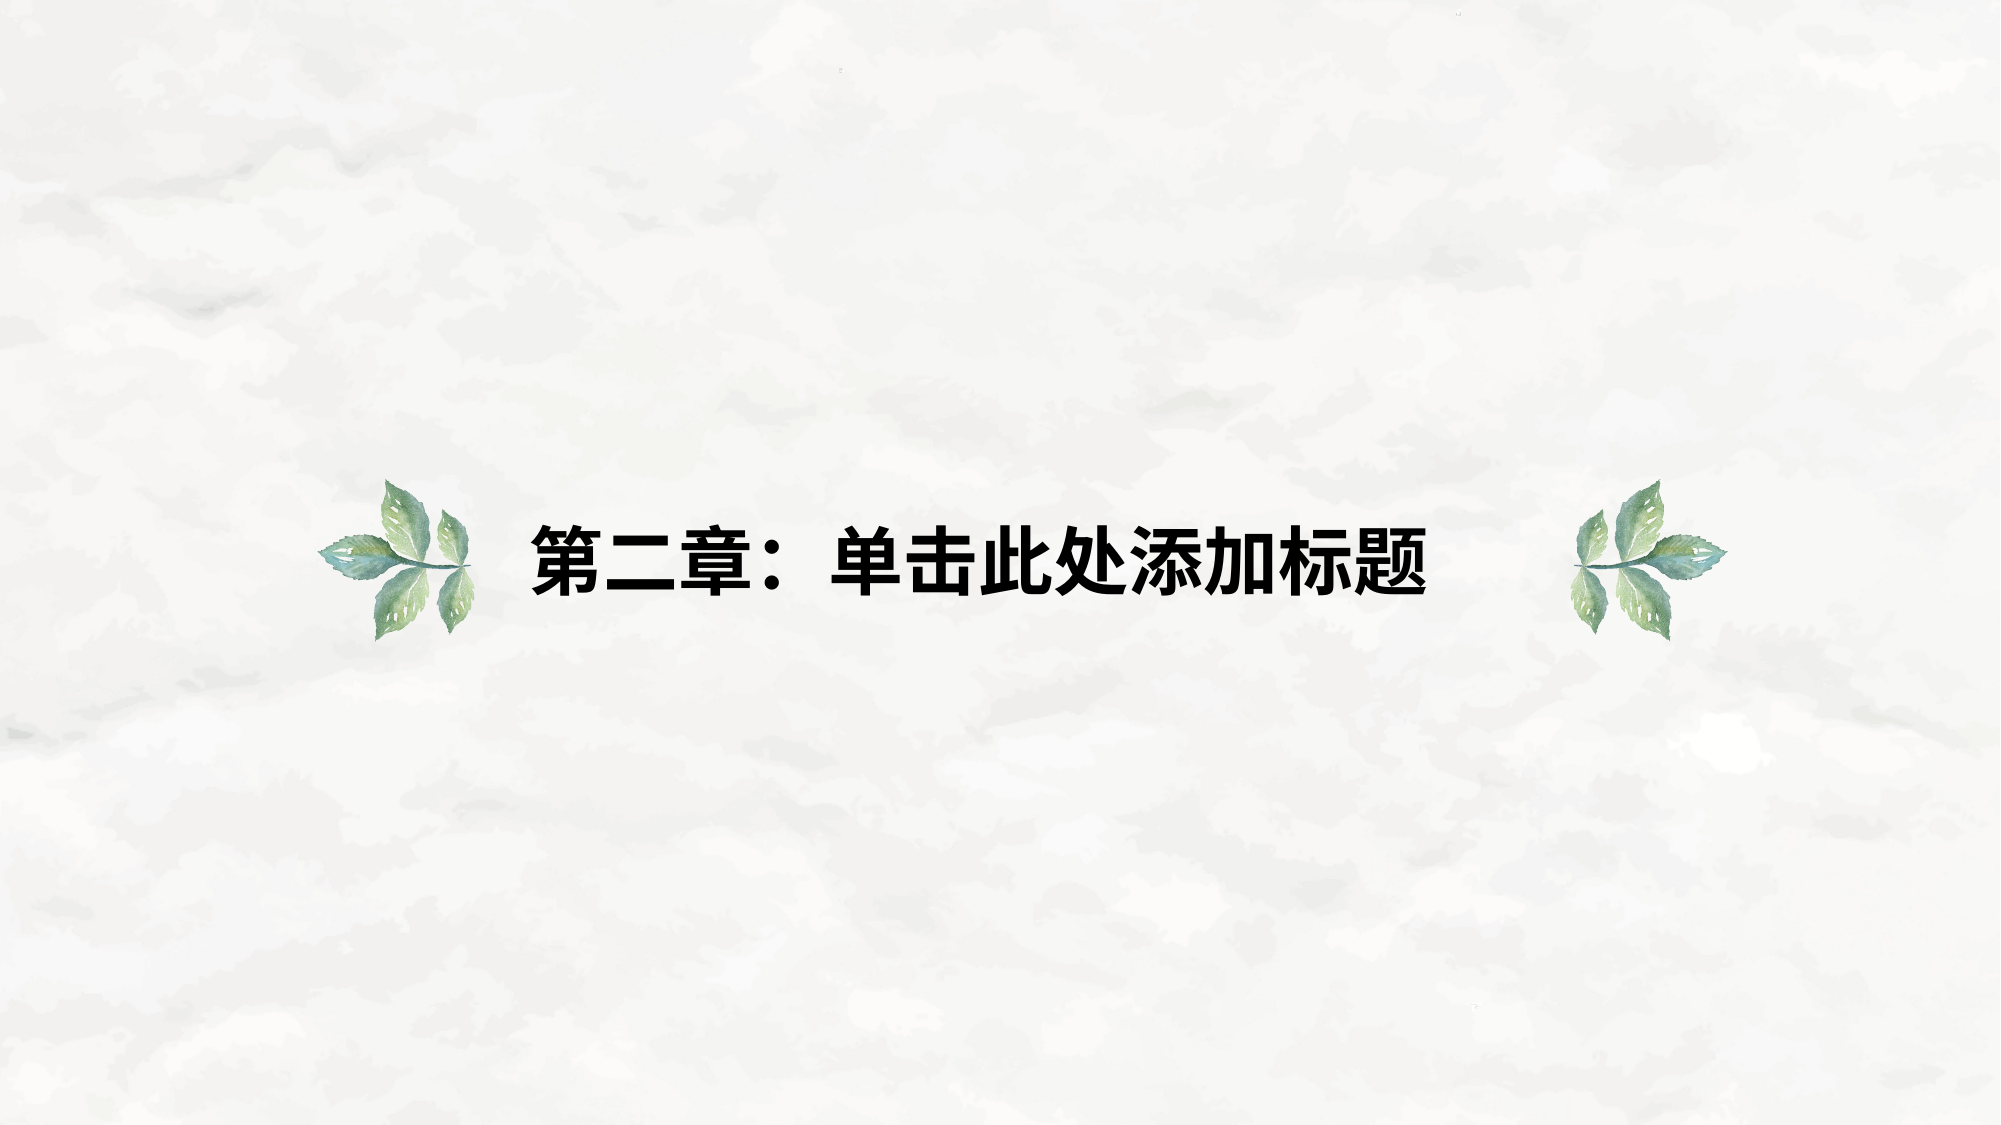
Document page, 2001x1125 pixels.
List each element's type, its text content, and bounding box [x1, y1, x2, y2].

picture [0, 0, 2001, 1125]
text_box 第二章：单击此处添加标题 [514, 507, 1532, 612]
